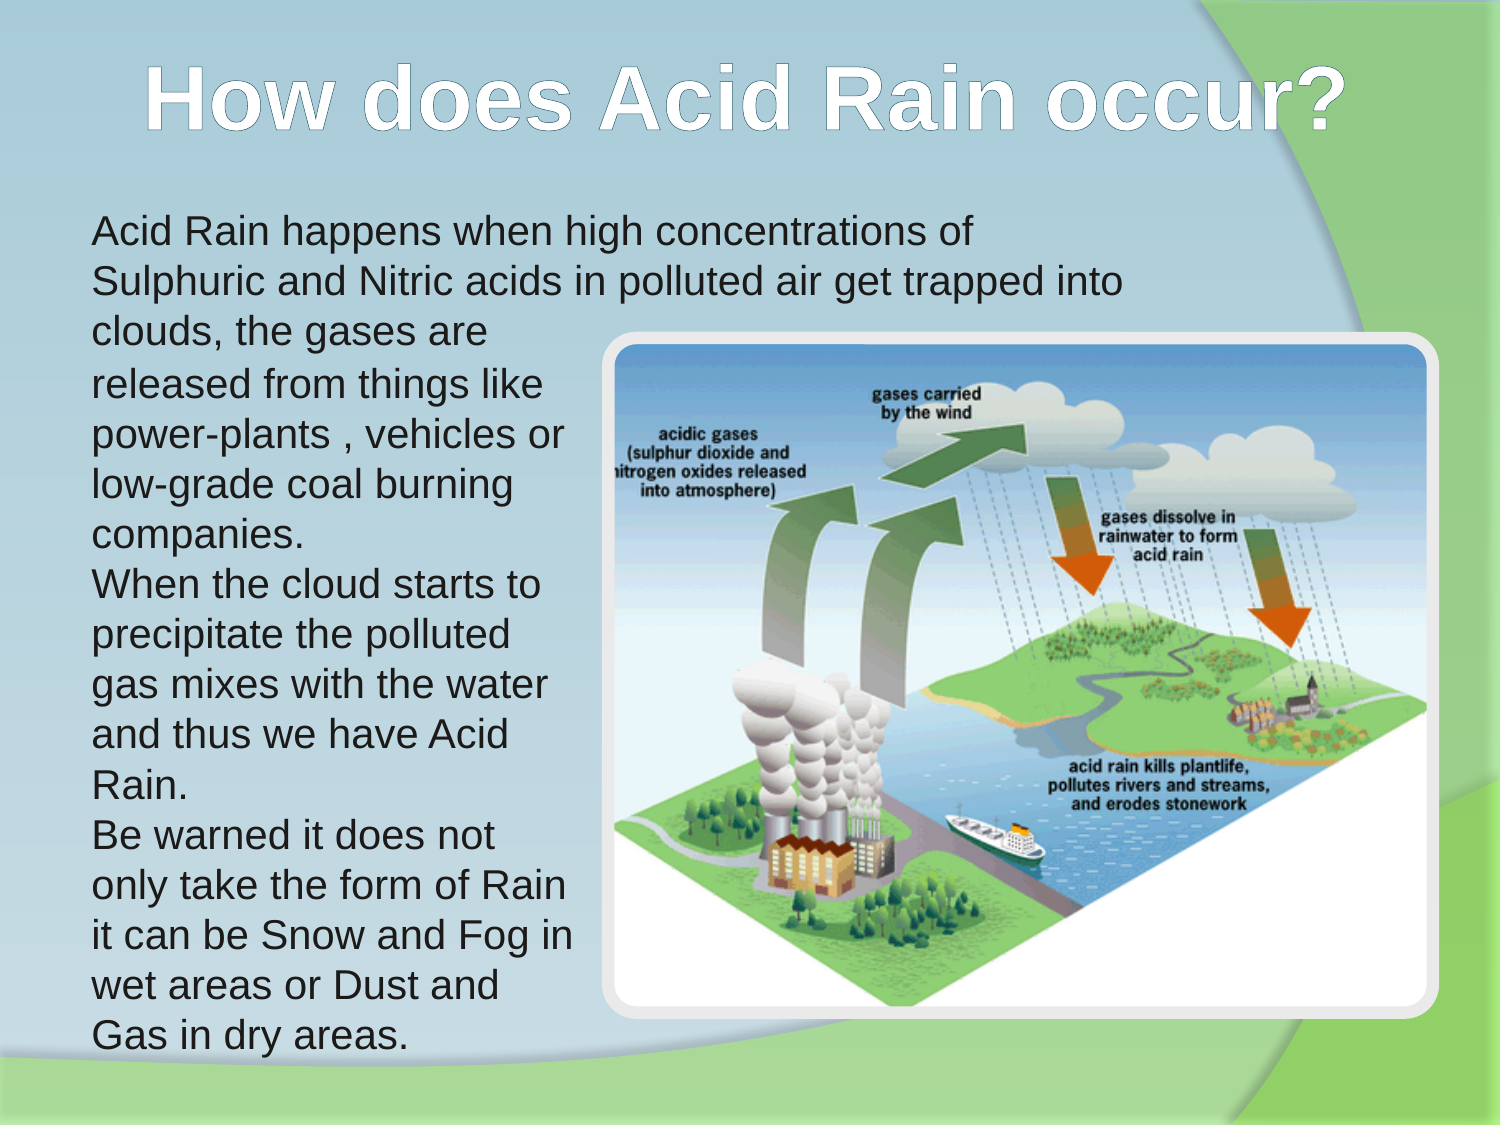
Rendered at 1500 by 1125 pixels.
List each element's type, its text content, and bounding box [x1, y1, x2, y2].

text_box released from things like power-plants , vehicles or low-grade coal burning companies. When the cloud starts to precipitate the polluted gas mixes with the water and thus we have Acid Rain. Be warned it does not only take the form of Rain it can be Snow and Fog in wet areas or Dust and Gas in dry areas. [76, 362, 597, 1065]
picture [608, 337, 1434, 1013]
text_box How does Acid Rain occur? [126, 30, 1367, 156]
text_box Acid Rain happens when high concentrations of Sulphuric and Nitric acids in polluted air get trapped into clouds, the gases are [76, 196, 1164, 362]
